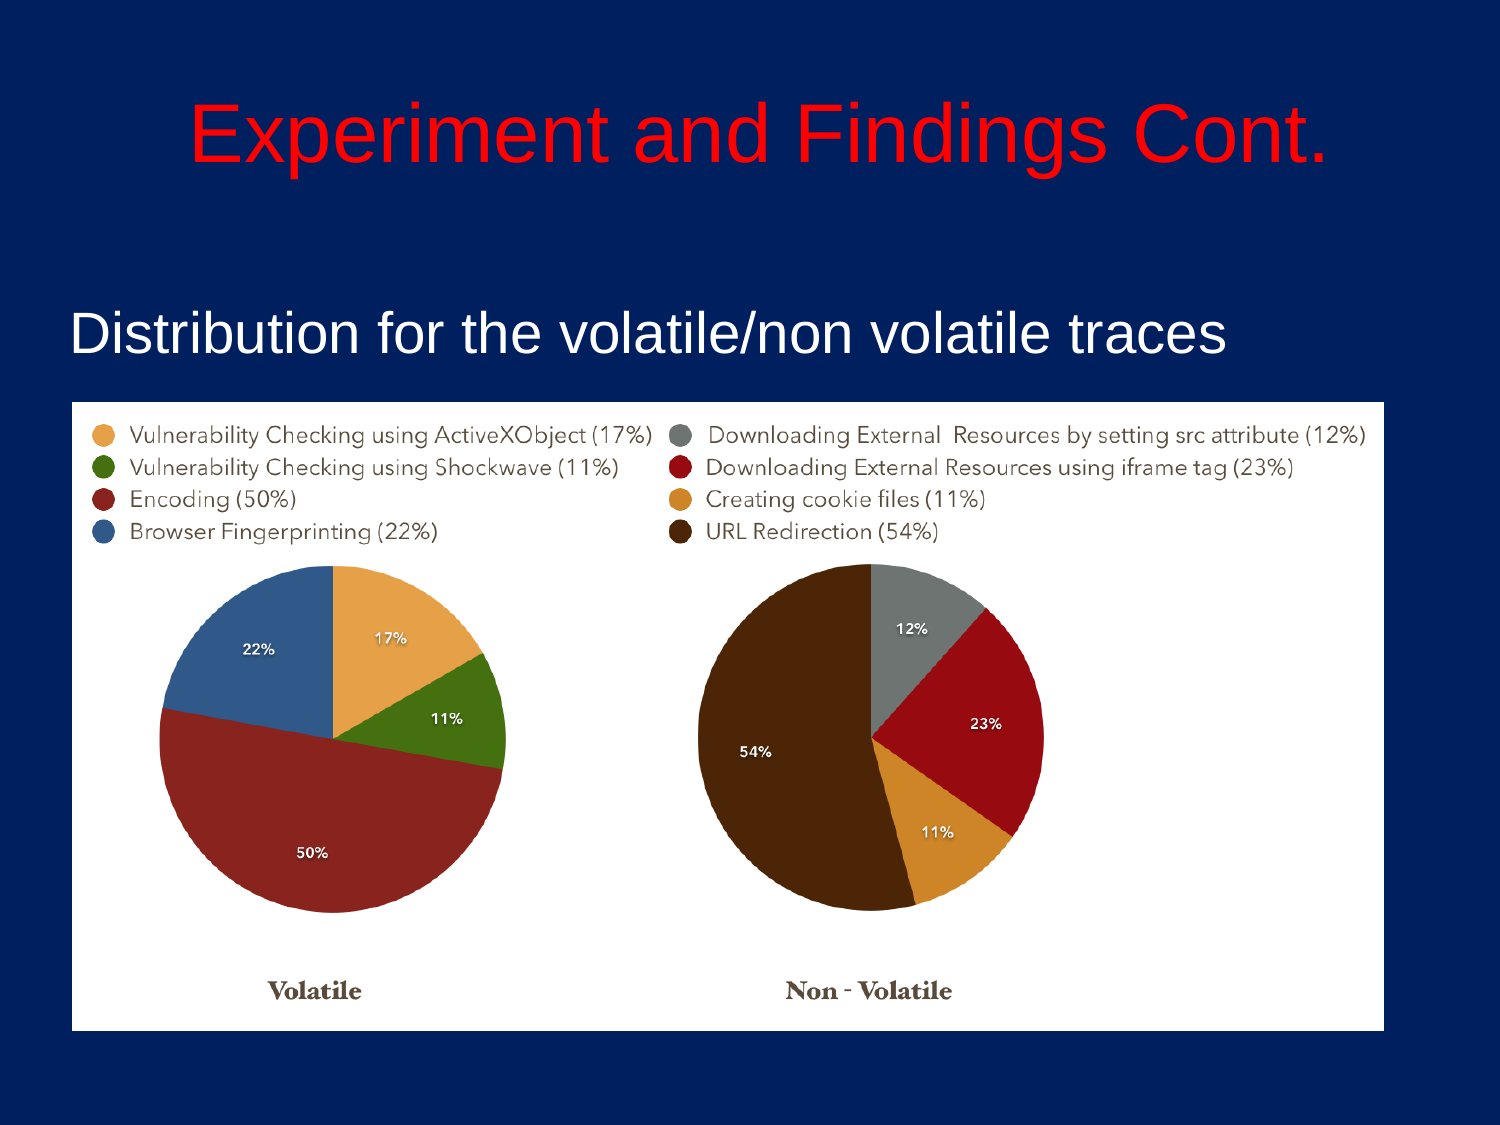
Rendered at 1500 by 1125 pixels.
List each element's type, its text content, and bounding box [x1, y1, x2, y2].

picture [72, 402, 1385, 1031]
text_box Experiment and Findings Cont. [44, 53, 1456, 179]
text_box Distribution for the volatile/non volatile traces [54, 287, 1245, 373]
